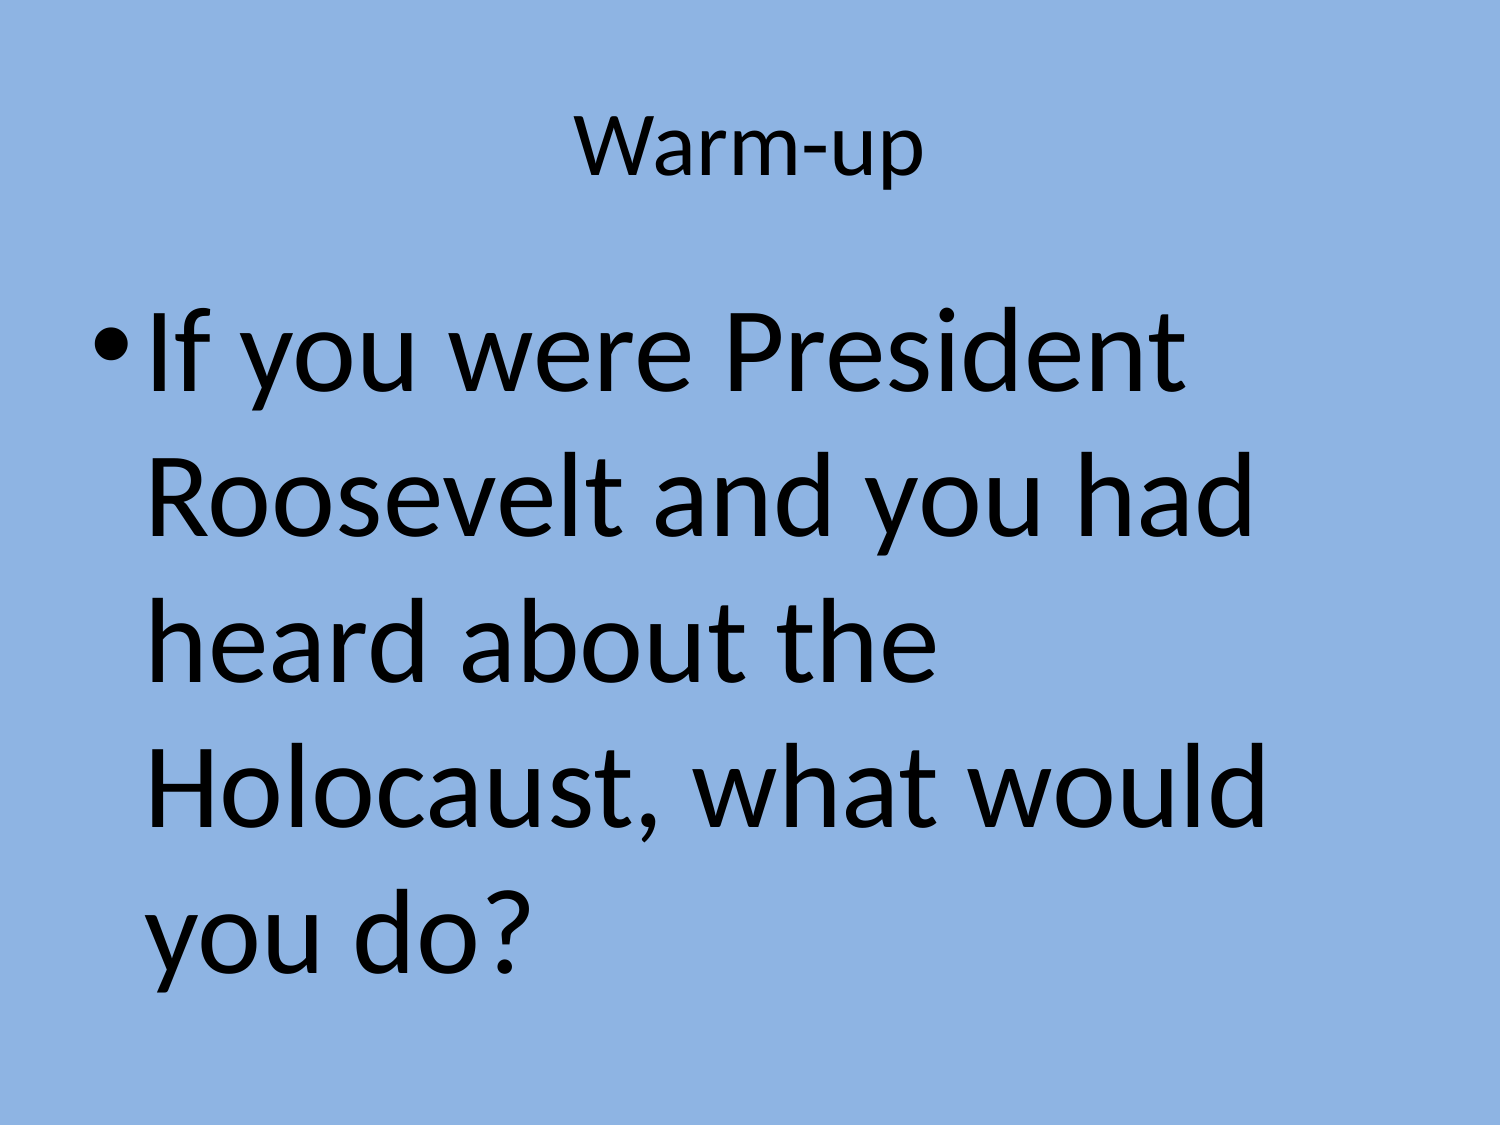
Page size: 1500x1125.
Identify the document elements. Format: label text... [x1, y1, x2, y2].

title Warm-up [75, 45, 1425, 233]
list If you were President Roosevelt and you had heard about the Holocaust, what would you do? [75, 262, 1425, 1005]
